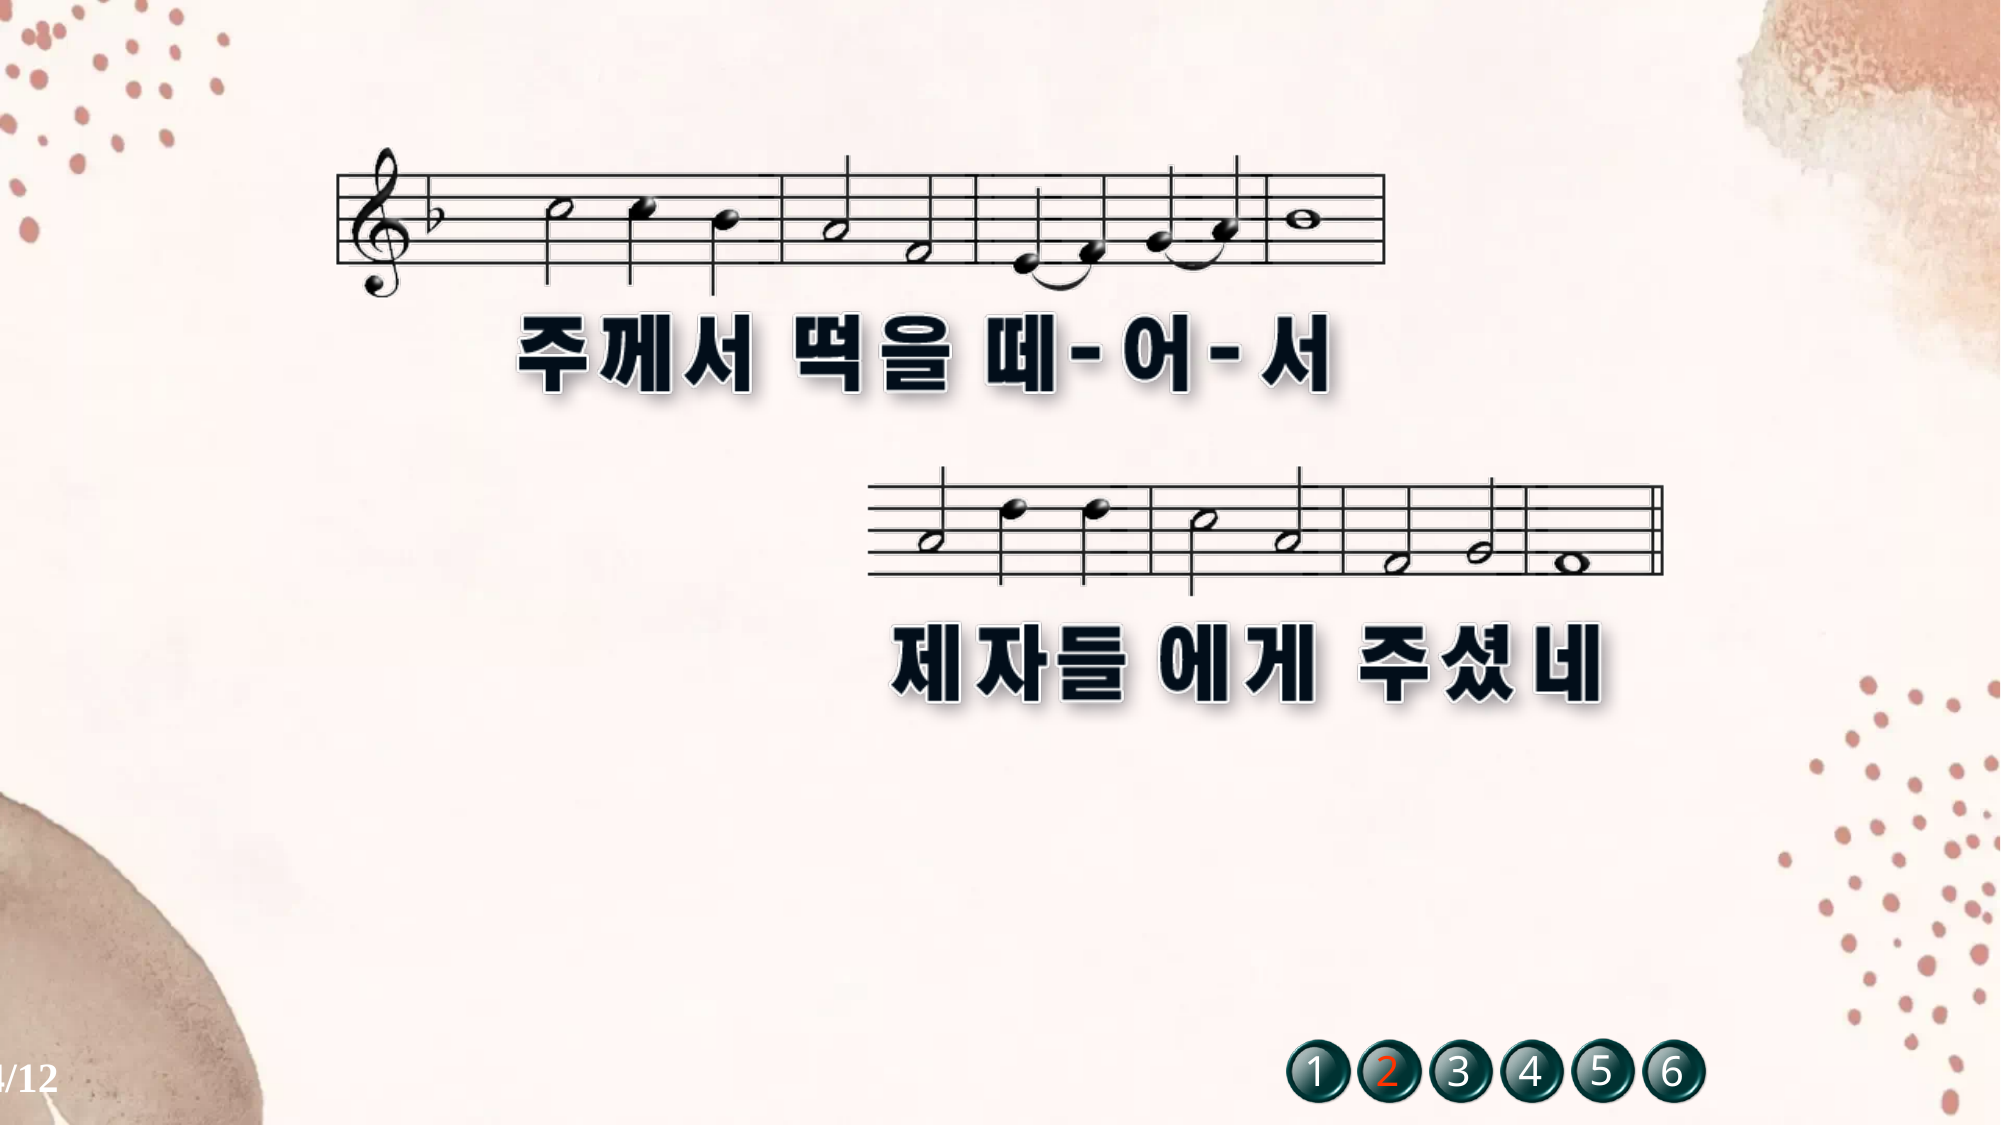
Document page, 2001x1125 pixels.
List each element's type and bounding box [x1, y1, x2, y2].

text_box [1426, 1035, 1496, 1106]
text_box [1639, 1035, 1709, 1106]
text_box [1497, 1035, 1567, 1106]
picture [0, 0, 2001, 1125]
text_box [1354, 1035, 1425, 1106]
text_box [1283, 1035, 1354, 1106]
text_box [1568, 1034, 1638, 1106]
